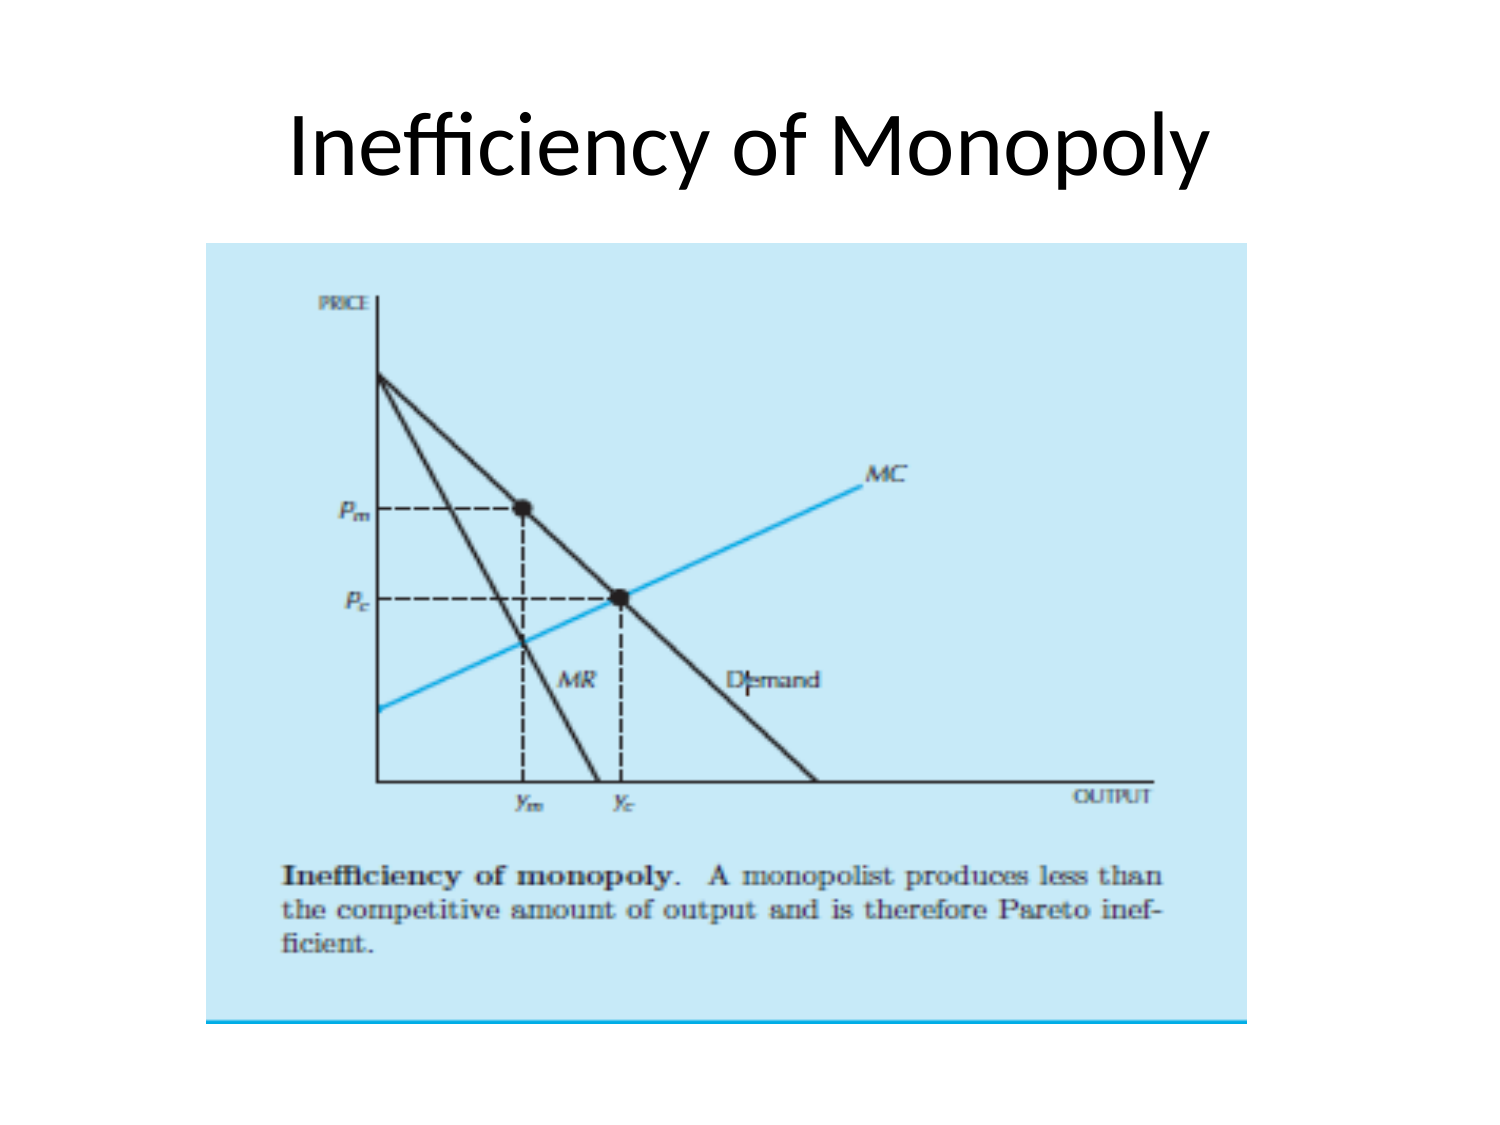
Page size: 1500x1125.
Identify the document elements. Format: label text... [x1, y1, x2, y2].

title Inefficiency of Monopoly [75, 45, 1425, 233]
picture [206, 243, 1247, 1020]
